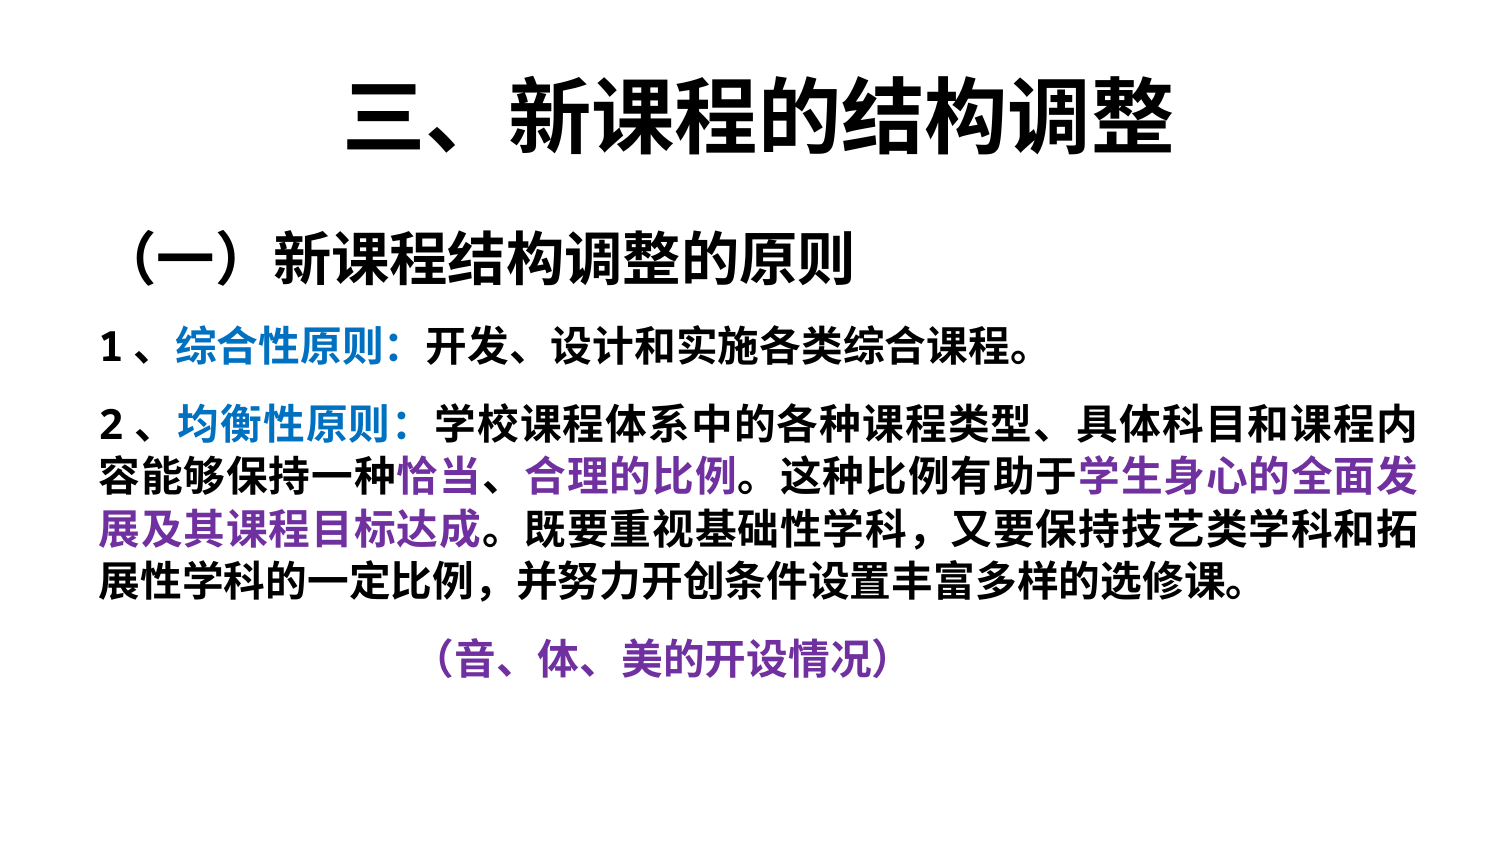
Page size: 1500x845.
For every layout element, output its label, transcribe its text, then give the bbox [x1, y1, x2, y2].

title 三、新课程的结构调整 [83, 43, 1434, 185]
list （一）新课程结构调整的原则 1、综合性原则：开发、设计和实施各类综合课程。 2、均衡性原则：学校课程体系中的各种课程类型、具体科目和课程内容能够保持一种恰当、合理的比例。这种比例有助于学生身心的全面发展及其课程目标达成。既要重视基础性学科，又要保持技艺类学科和拓展性学科的一定比例，并努力开创条件设置丰富多样的选修课。 （音、体、美的开设情况） [83, 214, 1434, 715]
